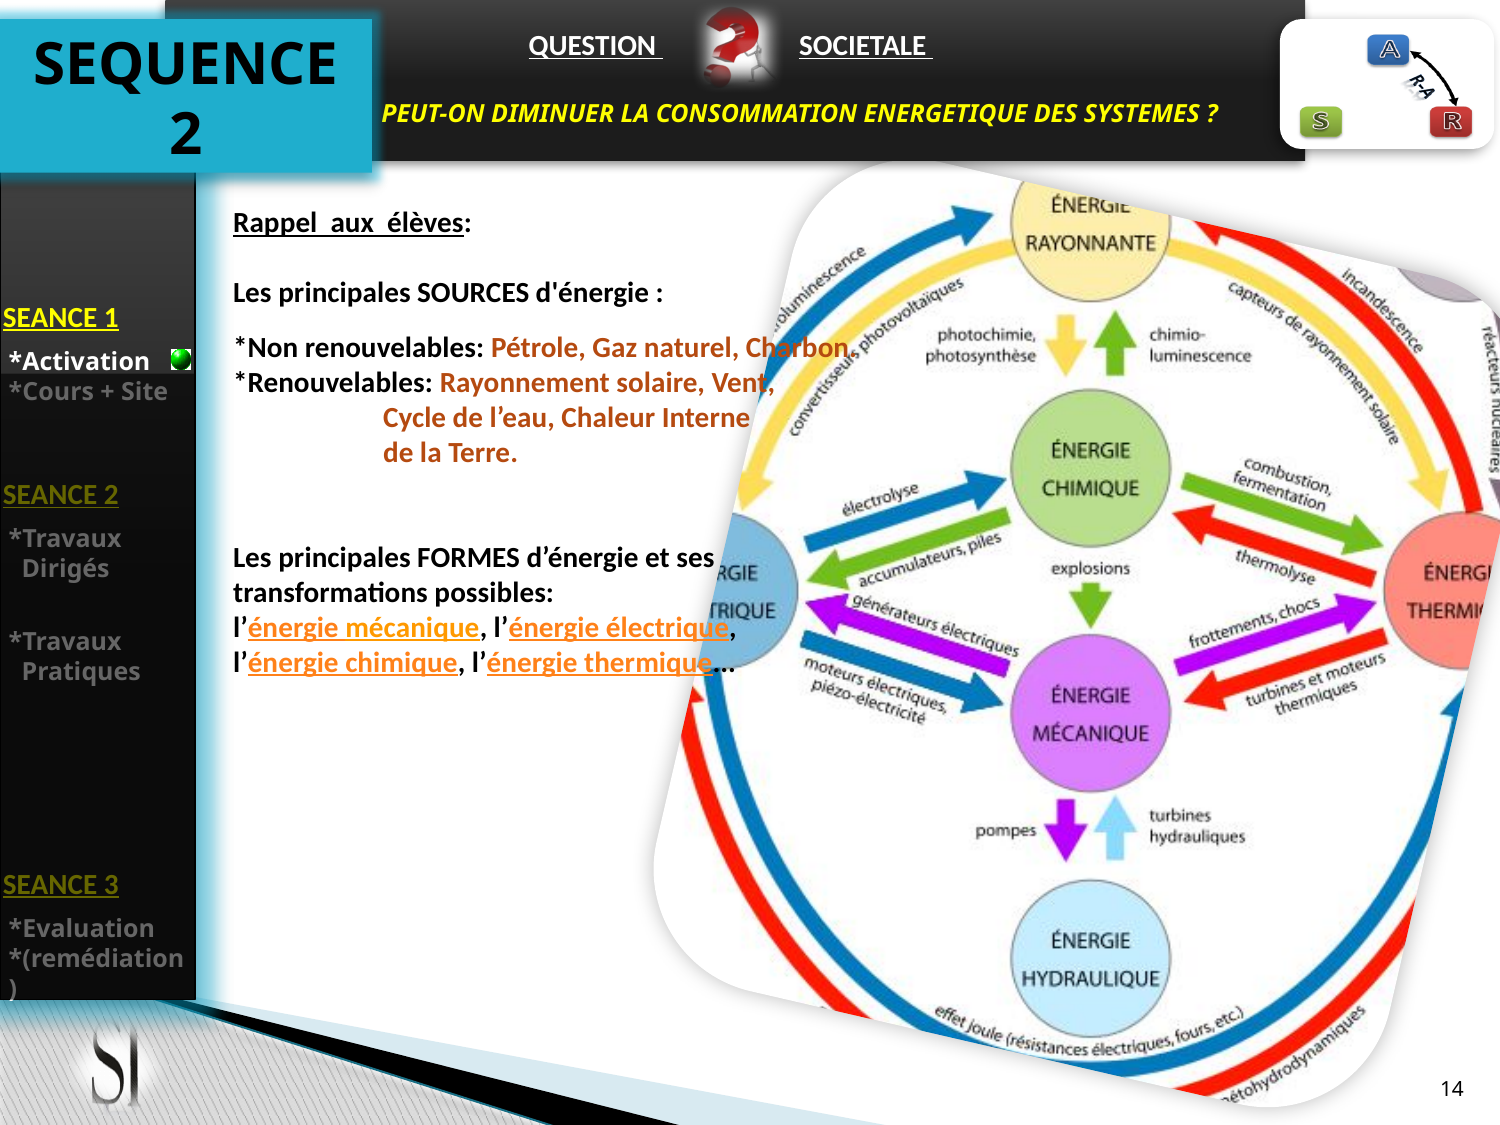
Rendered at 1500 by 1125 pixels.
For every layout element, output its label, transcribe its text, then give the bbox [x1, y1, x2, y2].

picture [653, 161, 1500, 1108]
picture [690, 0, 786, 95]
text_box [386, 0, 1306, 161]
text_box SEQUENCE 2 [0, 19, 372, 173]
slide_number 14 [1418, 1051, 1479, 1112]
text_box [165, 0, 690, 90]
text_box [0, 160, 207, 1012]
picture [170, 349, 191, 370]
text_box Rappel aux élèves: Les principales SOURCES d'énergie : *Non renouvelables: Pétrole, Gaz naturel, Charbon. *Renouvelables: Rayonnement solaire, Vent, Cycle de l’eau, Chaleur Interne de la Terre. Les principales FORMES d’énergie et ses transformations possibles: l’énergie mécanique, l’énergie électrique, l’énergie chimique, l’énergie thermique... [228, 196, 916, 721]
text_box PEUT-ON DIMINUER LA CONSOMMATION ENERGETIQUE DES SYSTEMES ? [386, 90, 1258, 135]
picture [52, 1012, 178, 1125]
text_box QUESTION SOCIETALE [791, 19, 963, 69]
picture [1279, 18, 1495, 150]
text_box QUESTION SOCIETALE [513, 19, 684, 69]
